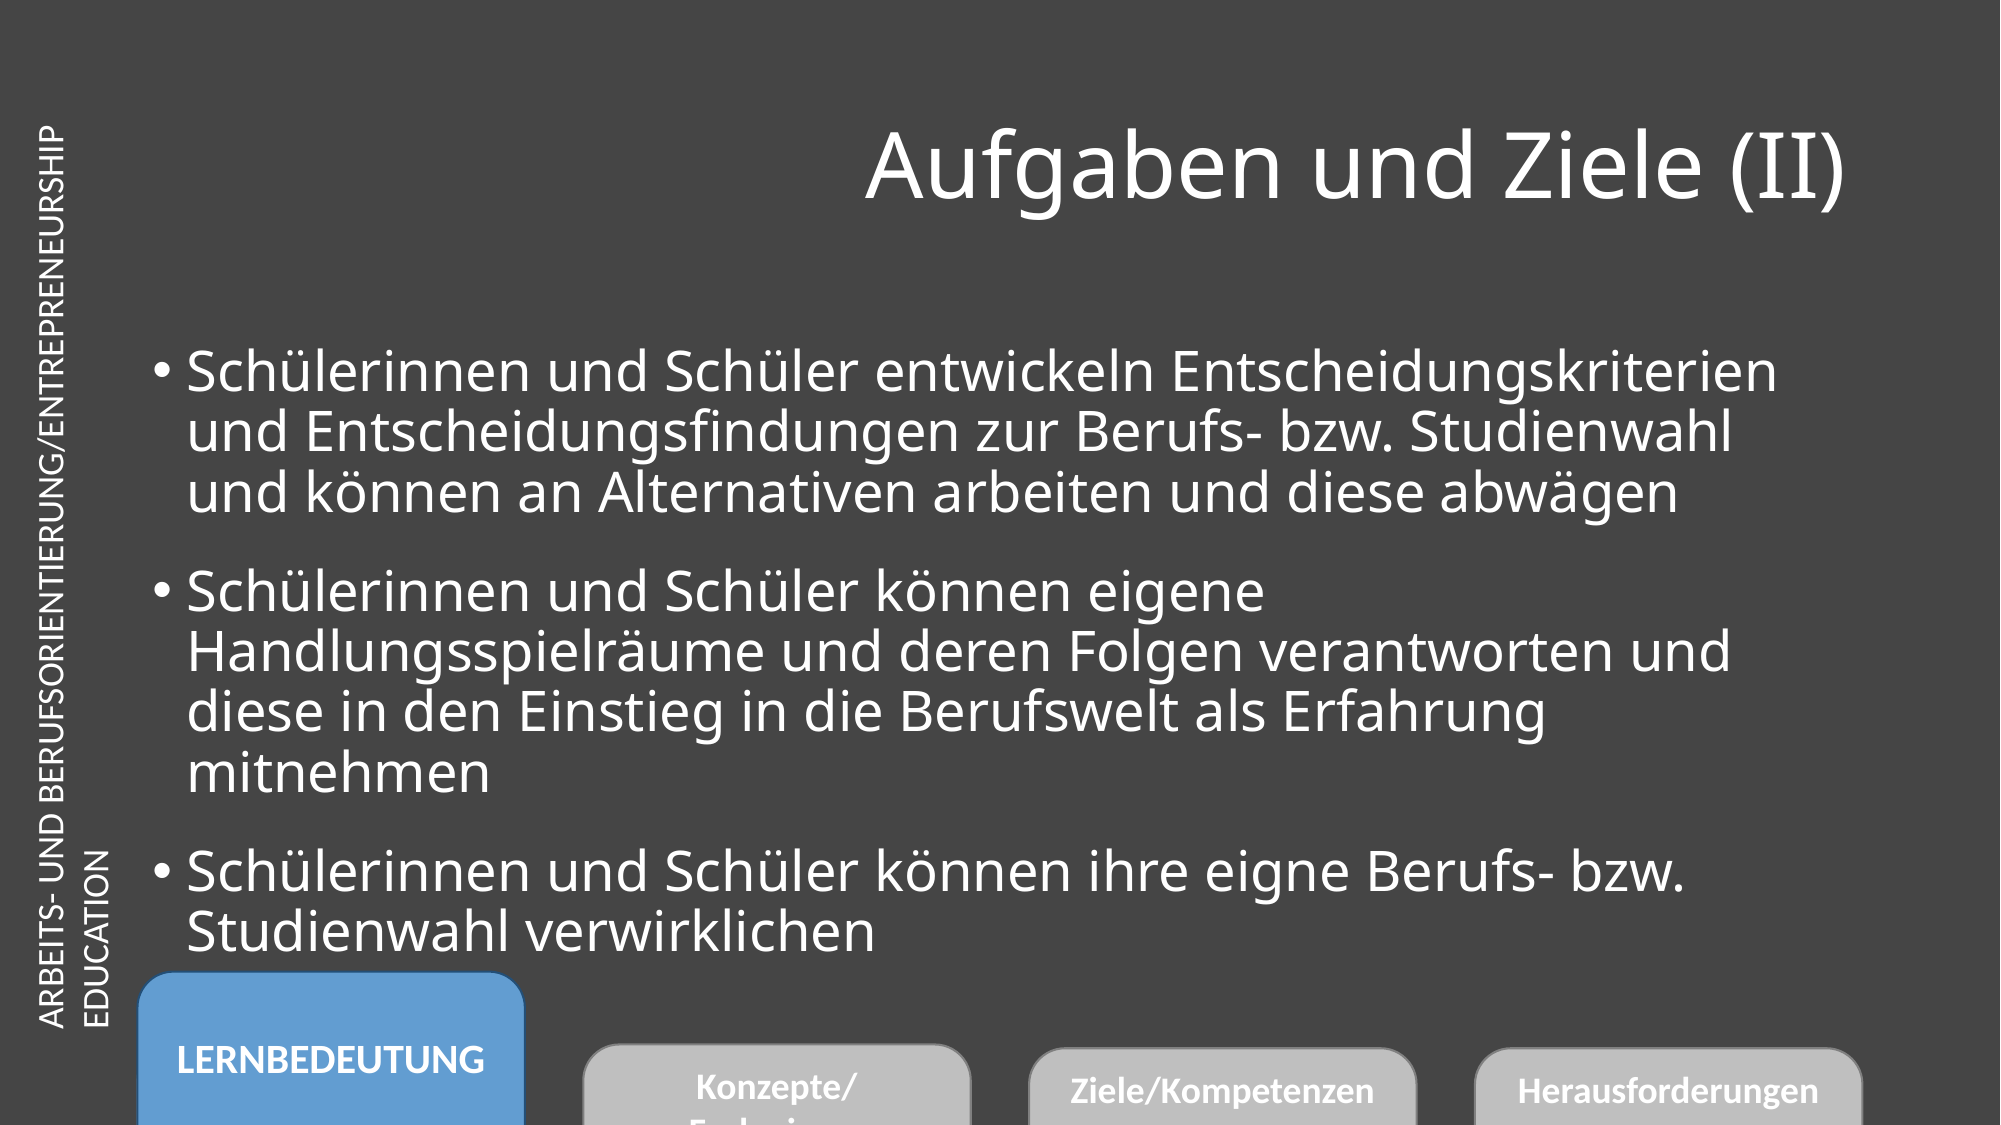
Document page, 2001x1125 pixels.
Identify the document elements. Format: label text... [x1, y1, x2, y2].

title Aufgaben und Ziele (II) [137, 59, 1863, 278]
list Schülerinnen und Schüler entwickeln Entscheidungskriterien und Entscheidungsfindungen zur Berufs- bzw. Studienwahl und können an Alternativen arbeiten und diese abwägen Schülerinnen und Schüler können eigene Handlungsspielräume und deren Folgen verantworten und diese in den Einstieg in die Berufswelt als Erfahrung mitnehmen Schülerinnen und Schüler können ihre eigne Berufs- bzw. Studienwahl verwirklichen [137, 335, 1863, 984]
